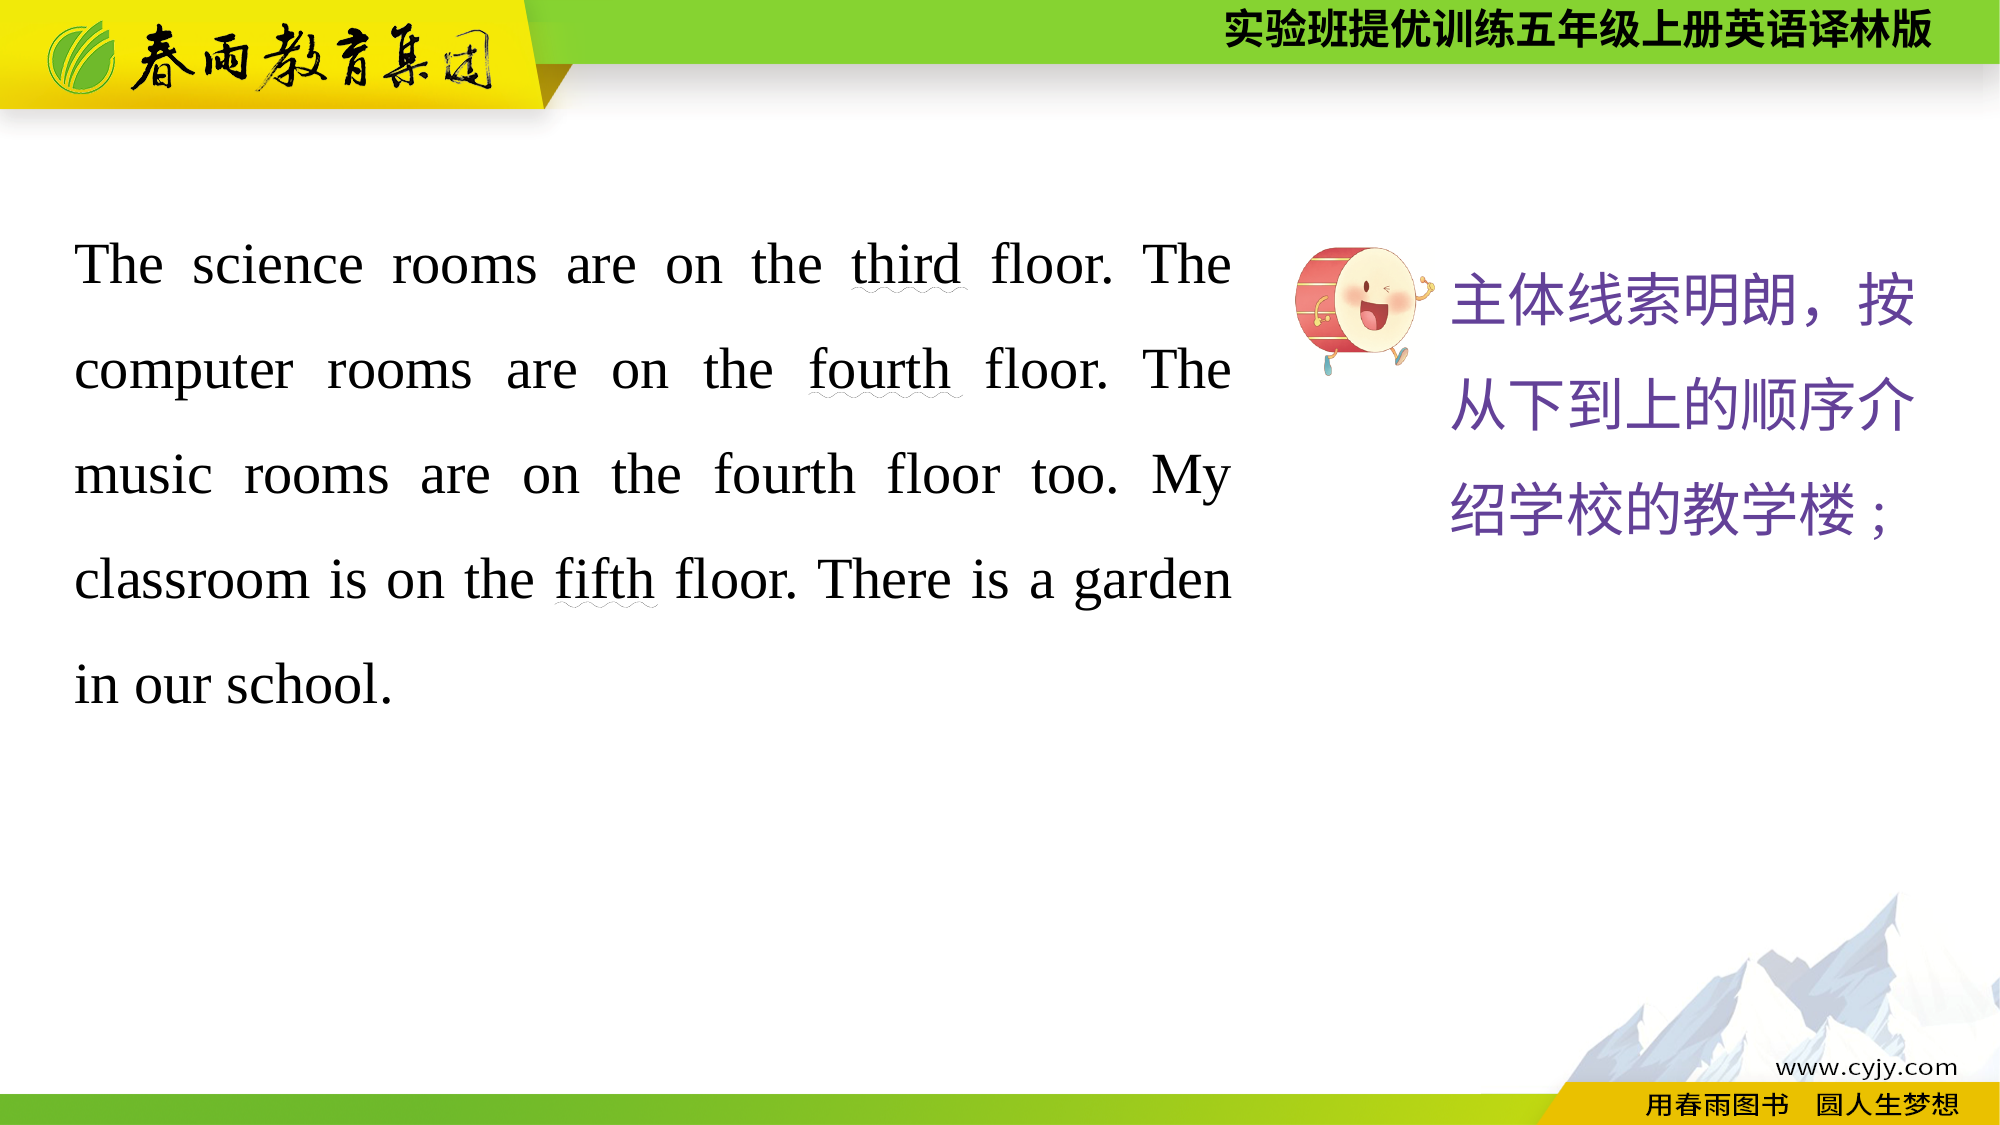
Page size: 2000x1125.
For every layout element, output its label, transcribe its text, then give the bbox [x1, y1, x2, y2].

list The science rooms are on the third floor. The computer rooms are on the fourth floor. The music rooms are on the fourth floor too. My classroom is on the fifth floor. There is a garden in our school. [59, 182, 1248, 728]
picture [0, 0, 2000, 1125]
text_box 主体线索明朗，按从下到上的顺序介绍学校的教学楼; [1434, 221, 1967, 551]
